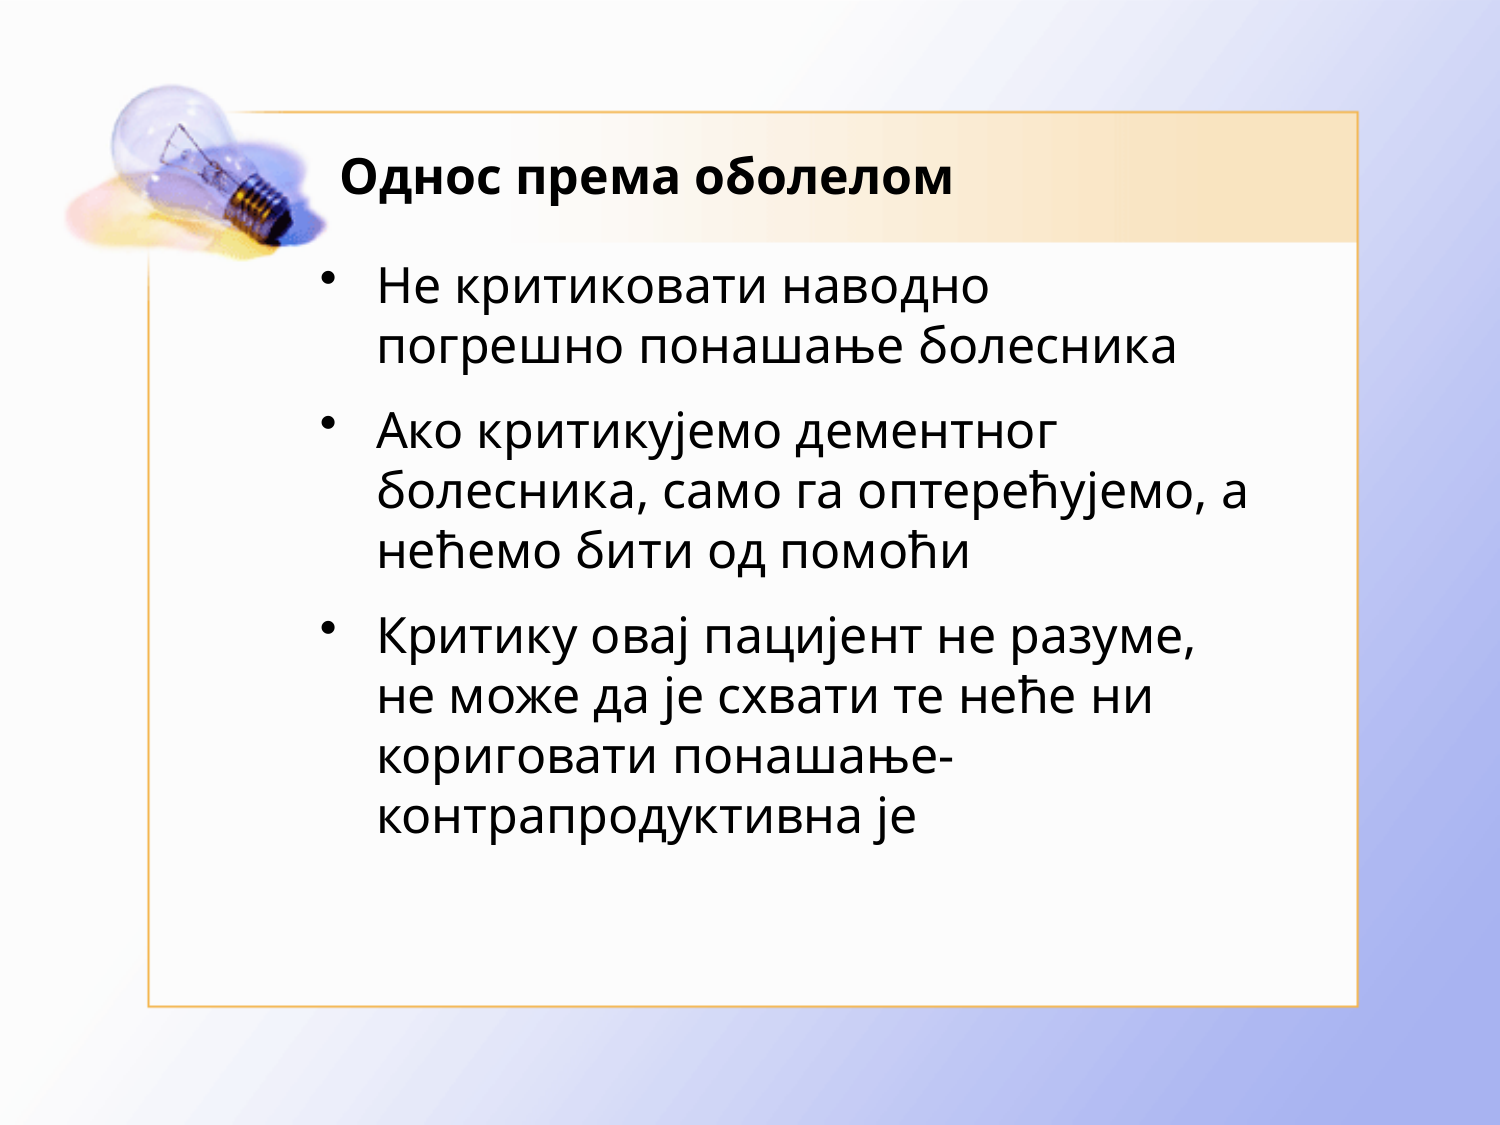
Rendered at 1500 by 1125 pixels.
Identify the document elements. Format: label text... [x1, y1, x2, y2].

list Не критиковати наводно погрешно понашање болесника Ако критикујемо дементног болесника, само га оптерећујемо, а нећемо бити од помоћи Критику овај пацијент не разуме, не може да је схвати те неће ни кориговати понашање- контрапродуктивна је [304, 245, 1276, 926]
title Однос према оболелом [324, 134, 1276, 223]
picture [0, 0, 1500, 1125]
